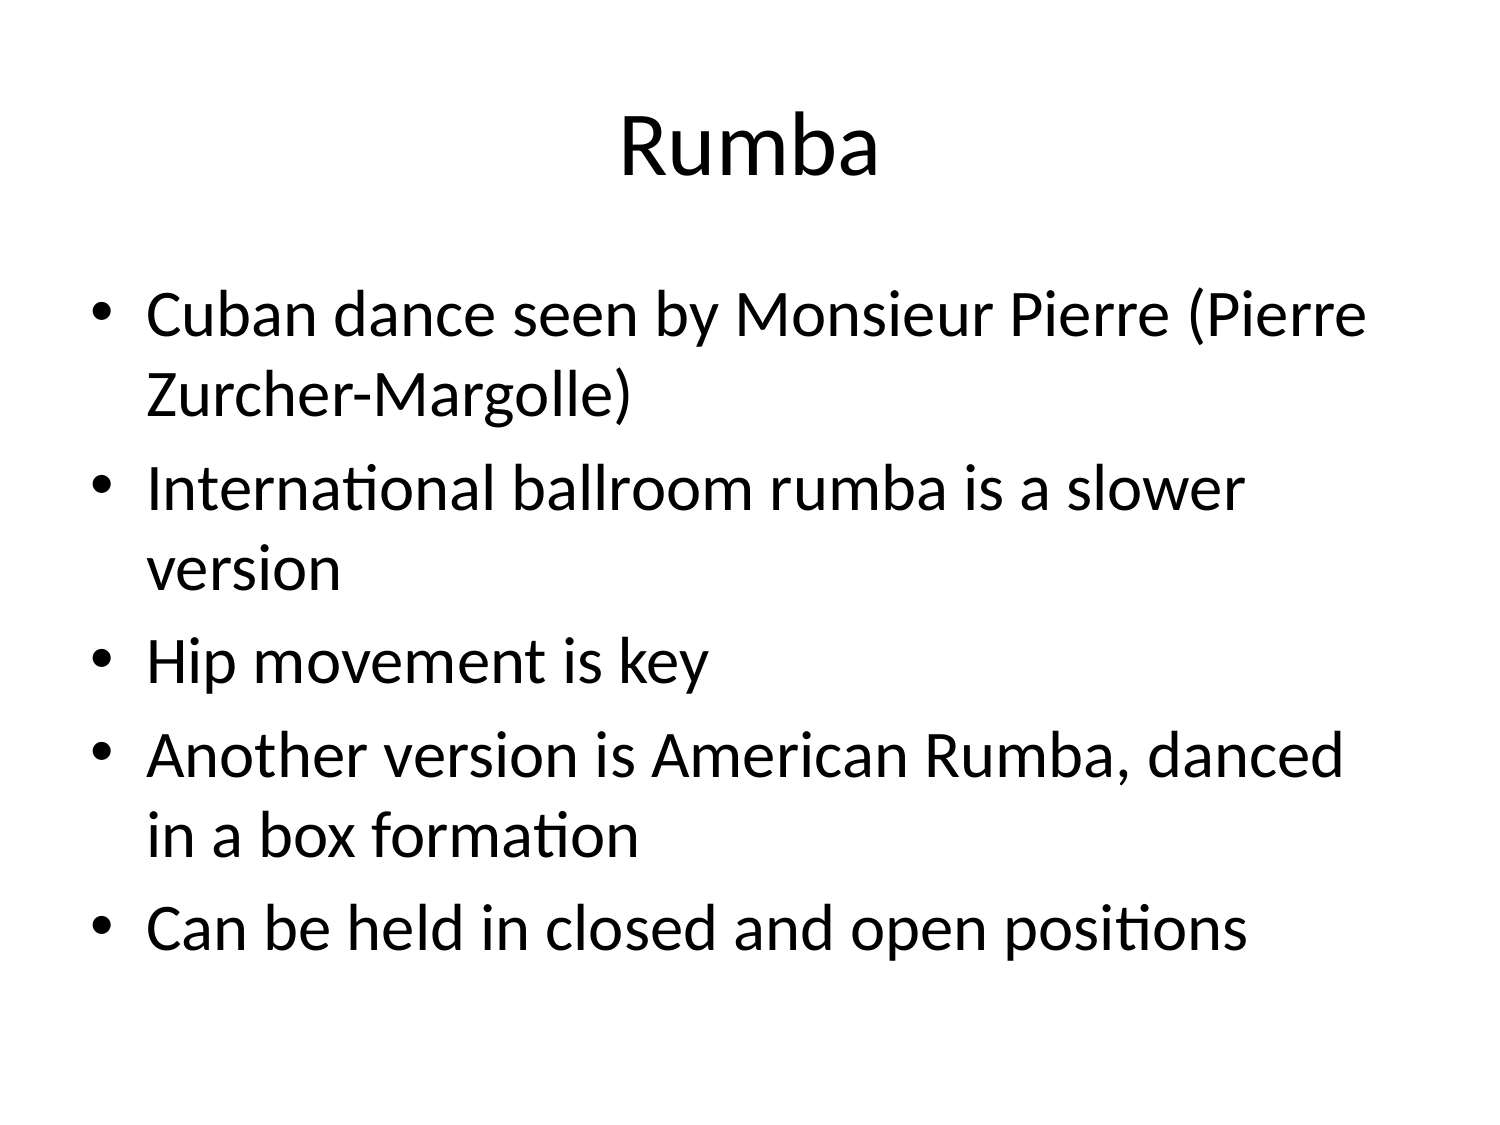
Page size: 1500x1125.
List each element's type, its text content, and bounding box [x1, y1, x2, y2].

title Rumba [75, 45, 1425, 233]
list Cuban dance seen by Monsieur Pierre (Pierre Zurcher-Margolle) International ballroom rumba is a slower version Hip movement is key Another version is American Rumba, danced in a box formation Can be held in closed and open positions [75, 262, 1425, 1005]
